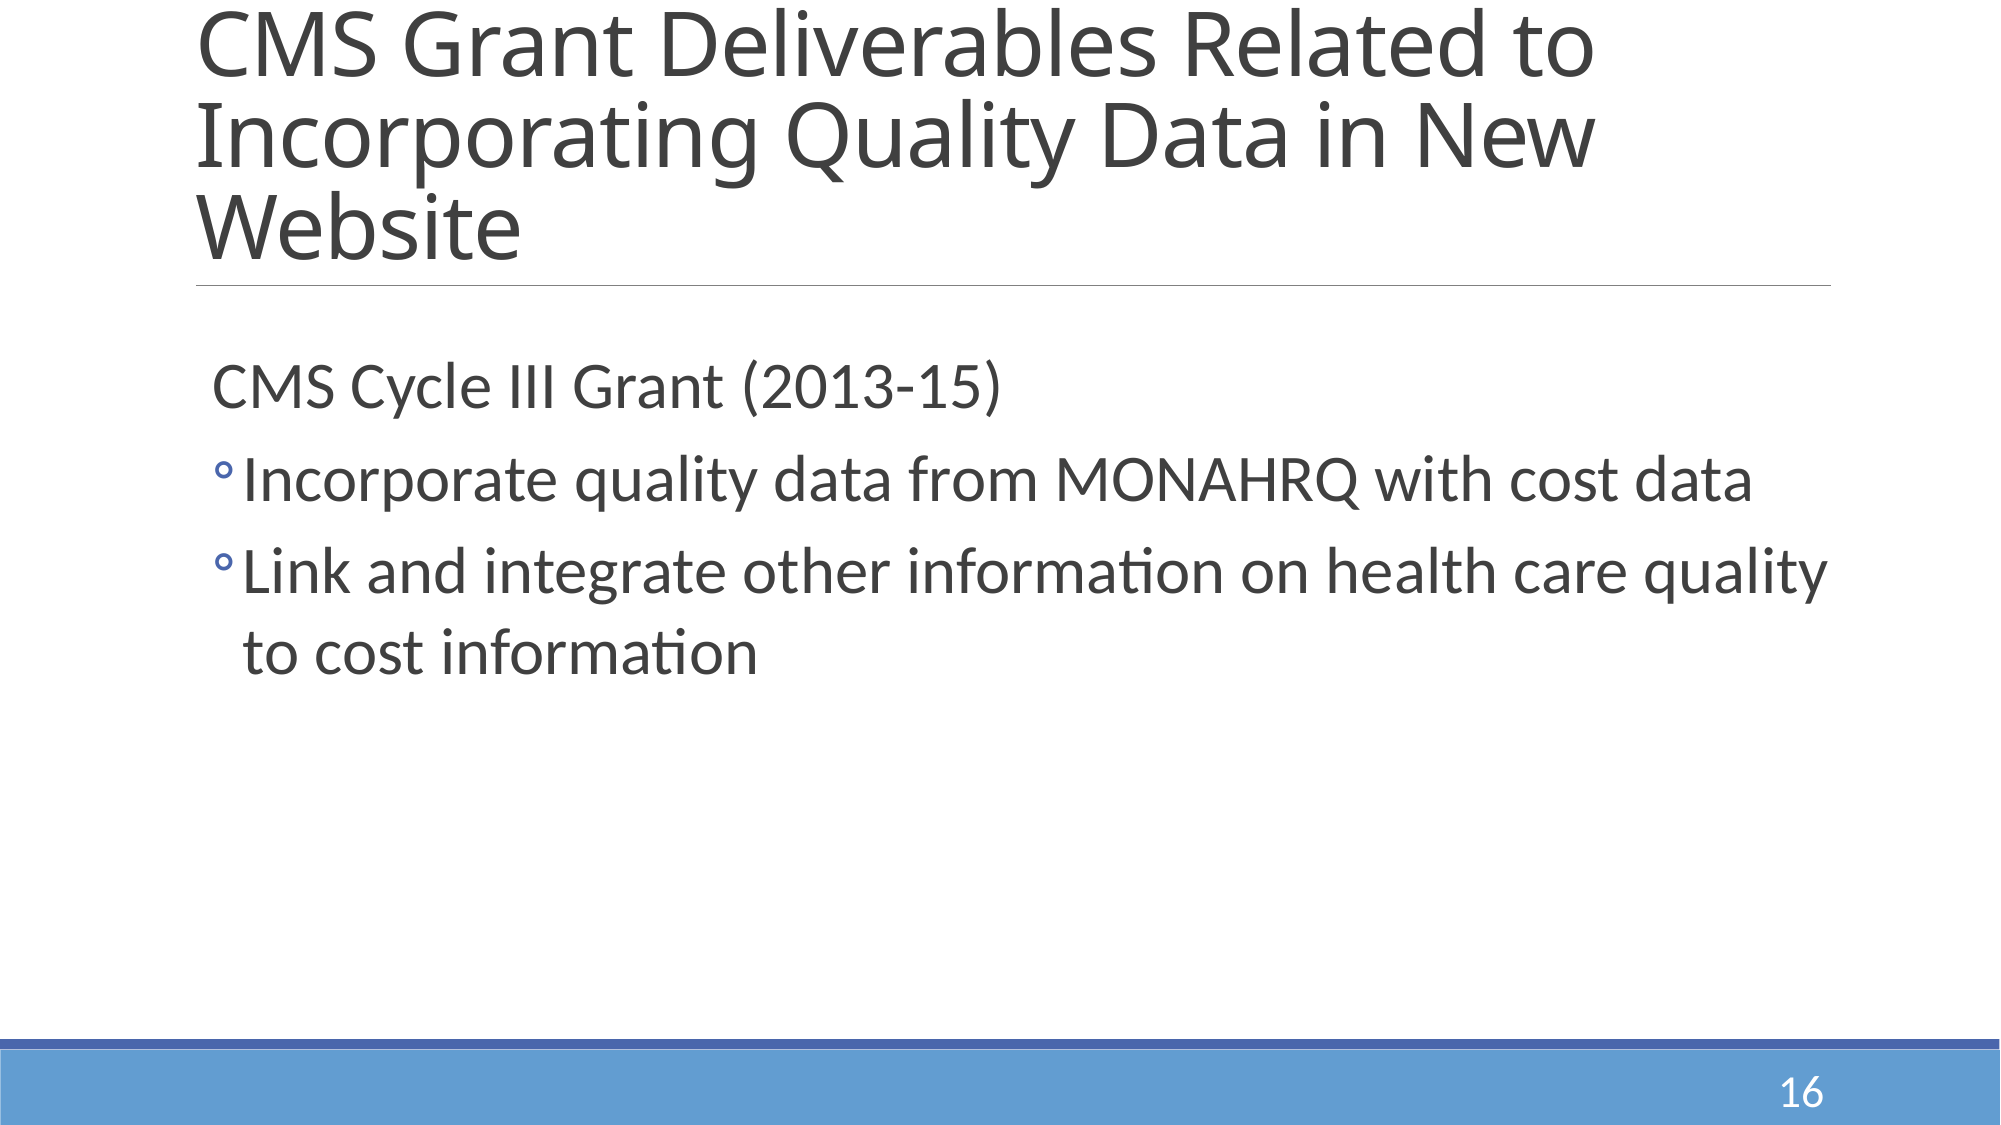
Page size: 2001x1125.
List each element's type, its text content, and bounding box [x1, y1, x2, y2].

title CMS Grant Deliverables Related to Incorporating Quality Data in New Website [180, 47, 1840, 285]
slide_number 16 [1624, 1059, 1840, 1120]
list CMS Cycle III Grant (2013-15) Incorporate quality data from MONAHRQ with cost data Link and integrate other information on health care quality to cost information [180, 334, 1840, 963]
